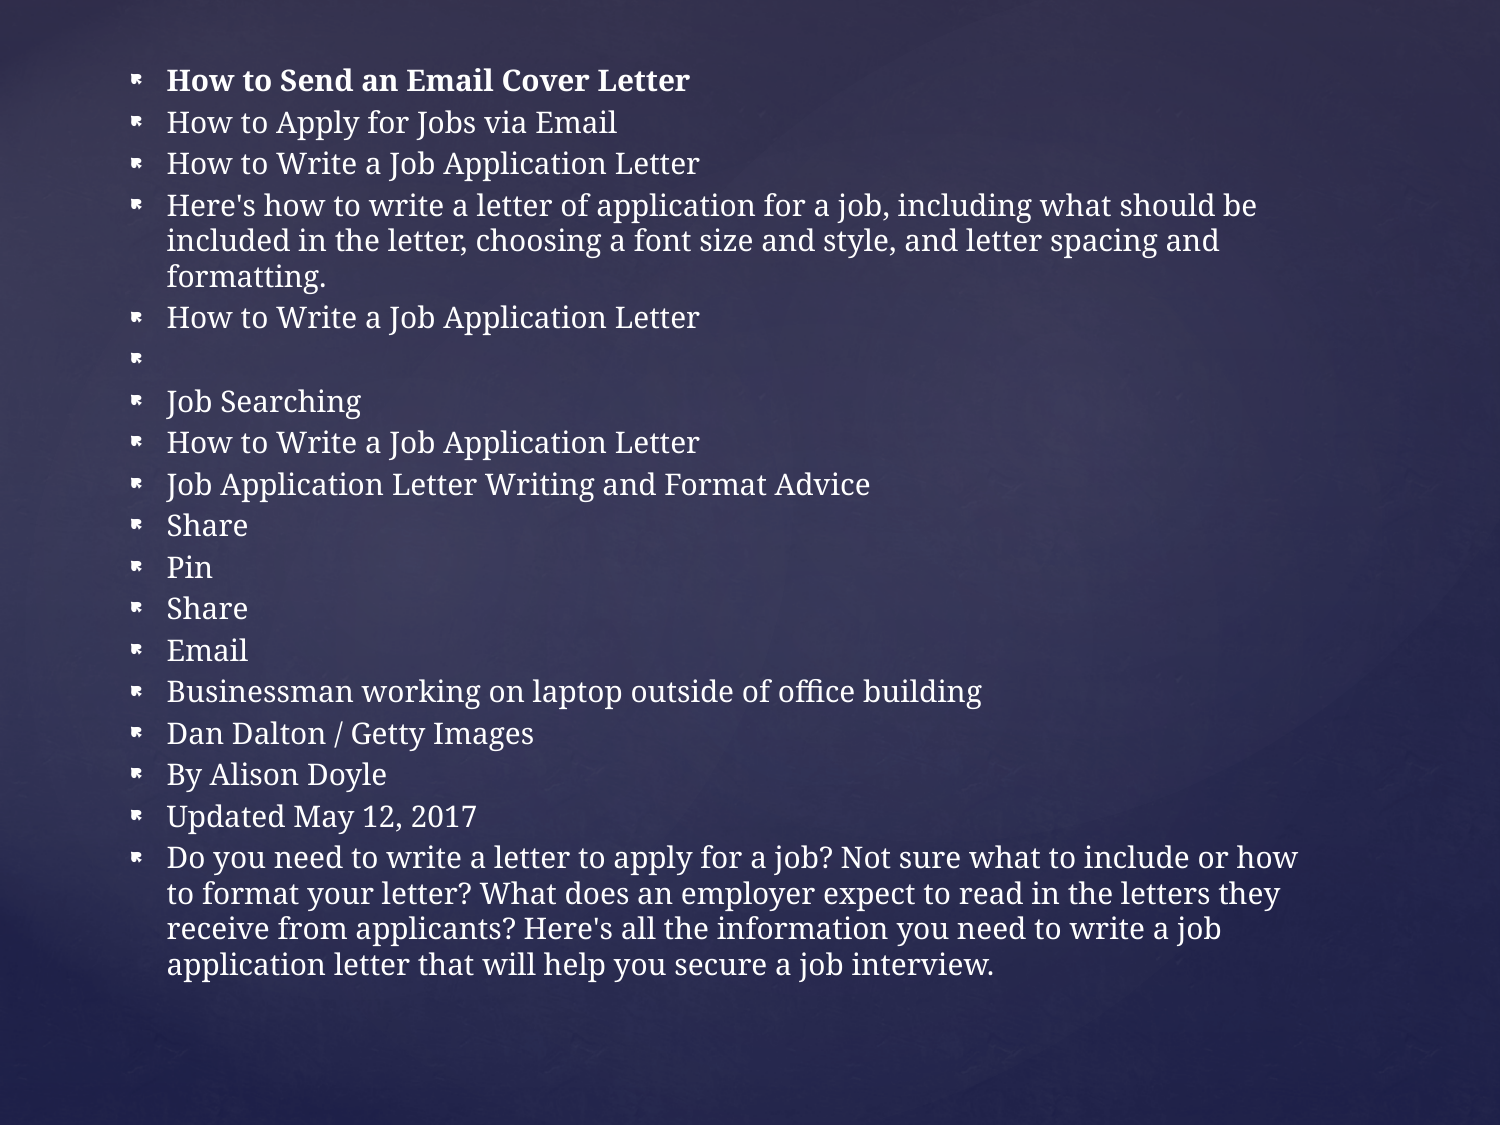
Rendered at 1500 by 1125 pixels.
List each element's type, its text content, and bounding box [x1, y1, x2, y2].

list How to Send an Email Cover Letter How to Apply for Jobs via Email How to Write a Job Application Letter Here's how to write a letter of application for a job, including what should be included in the letter, choosing a font size and style, and letter spacing and formatting. How to Write a Job Application Letter Job Searching How to Write a Job Application Letter Job Application Letter Writing and Format Advice Share Pin Share Email Businessman working on laptop outside of office building Dan Dalton / Getty Images By Alison Doyle Updated May 12, 2017 Do you need to write a letter to apply for a job? Not sure what to include or how to format your letter? What does an employer expect to read in the letters they receive from applicants? Here's all the information you need to write a job application letter that will help you secure a job interview. [112, 54, 1350, 1000]
